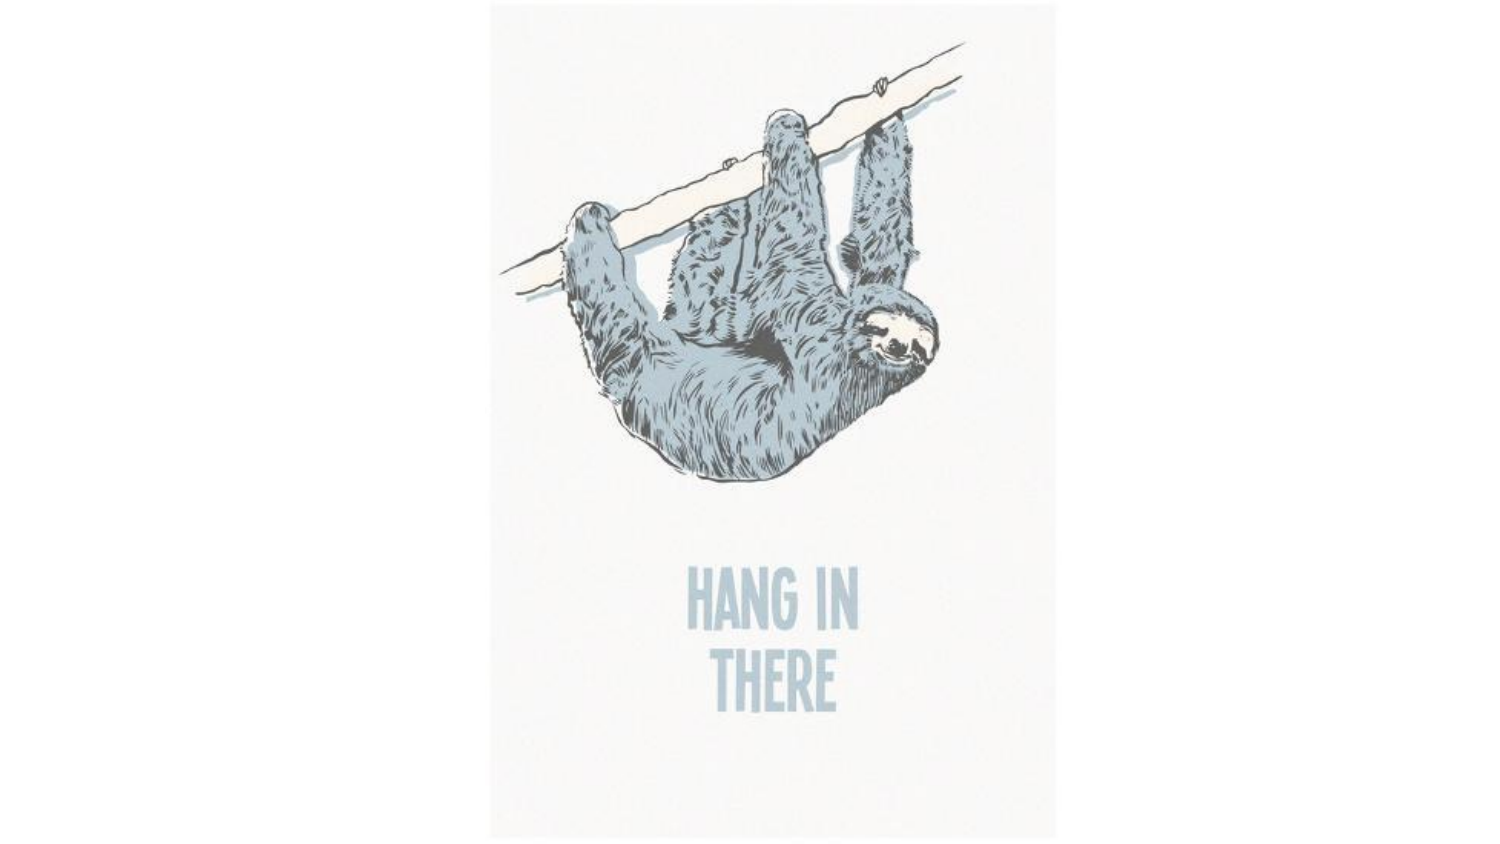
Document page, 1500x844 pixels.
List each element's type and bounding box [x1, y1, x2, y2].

picture [484, 0, 1063, 844]
